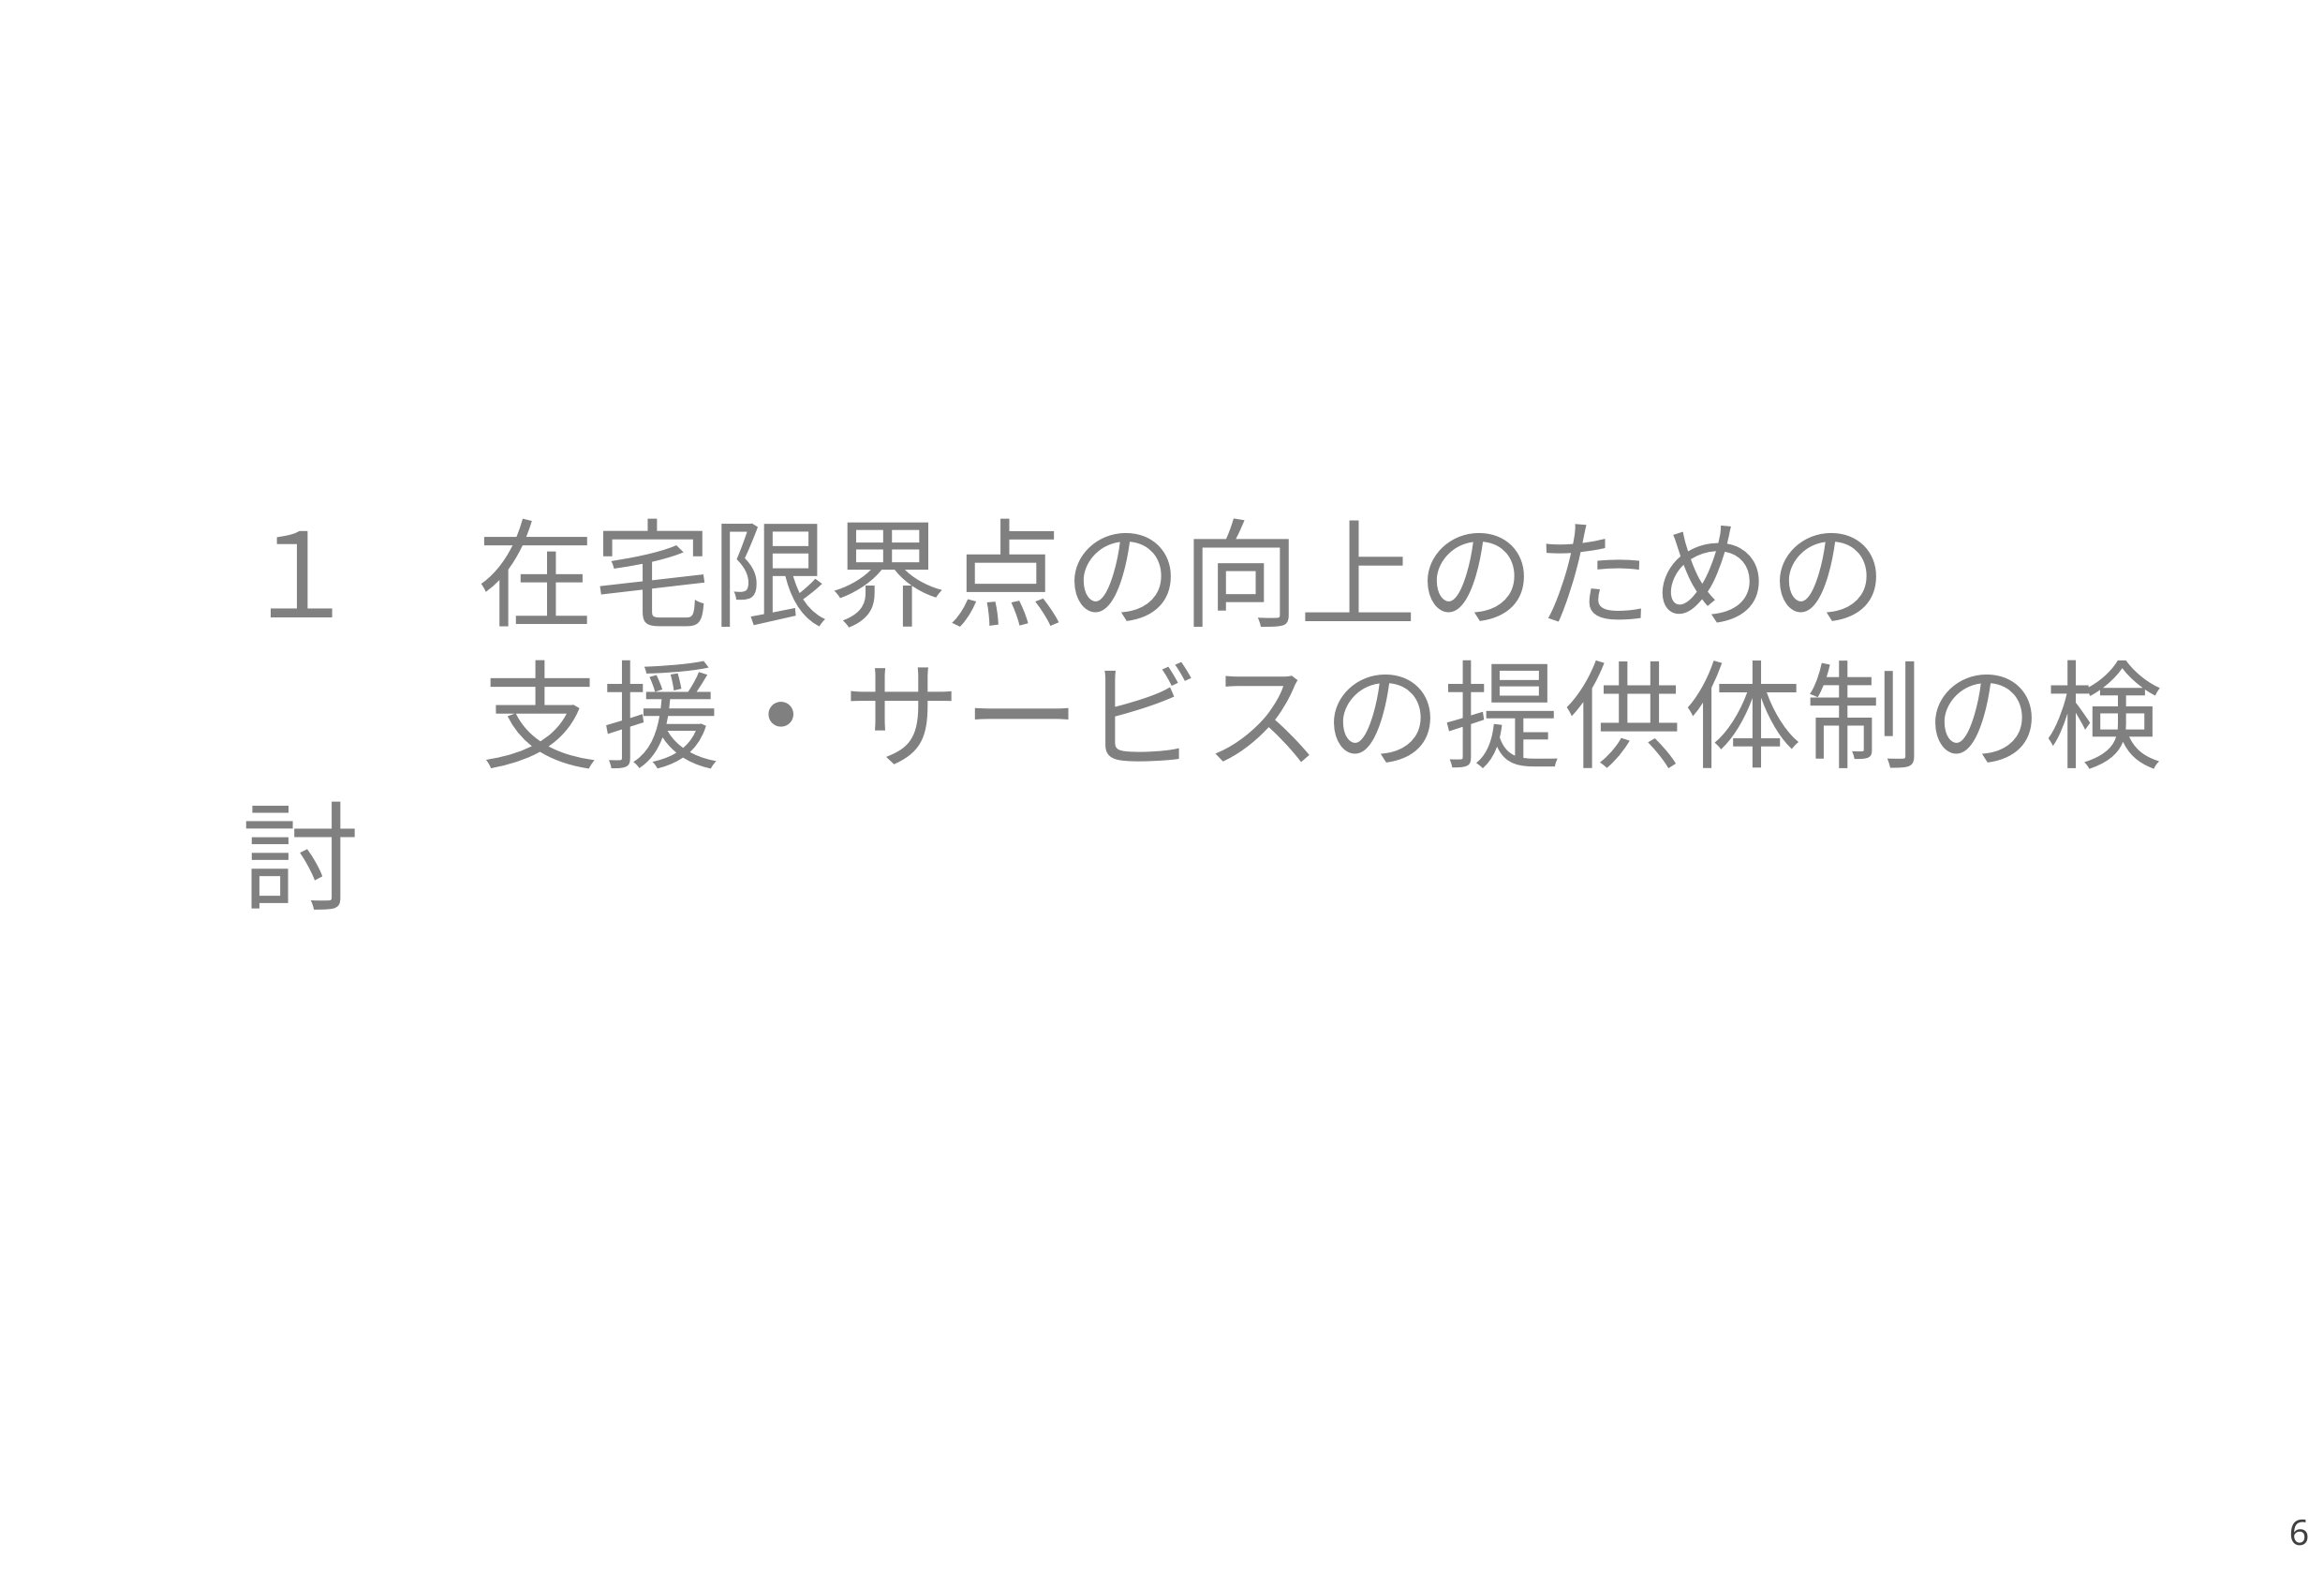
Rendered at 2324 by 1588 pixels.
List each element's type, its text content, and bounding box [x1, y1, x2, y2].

text_box 6 [1800, 1503, 2324, 1588]
text_box １ 在宅限界点の向上のための 支援・サービスの提供体制の検討 [228, 494, 2179, 931]
